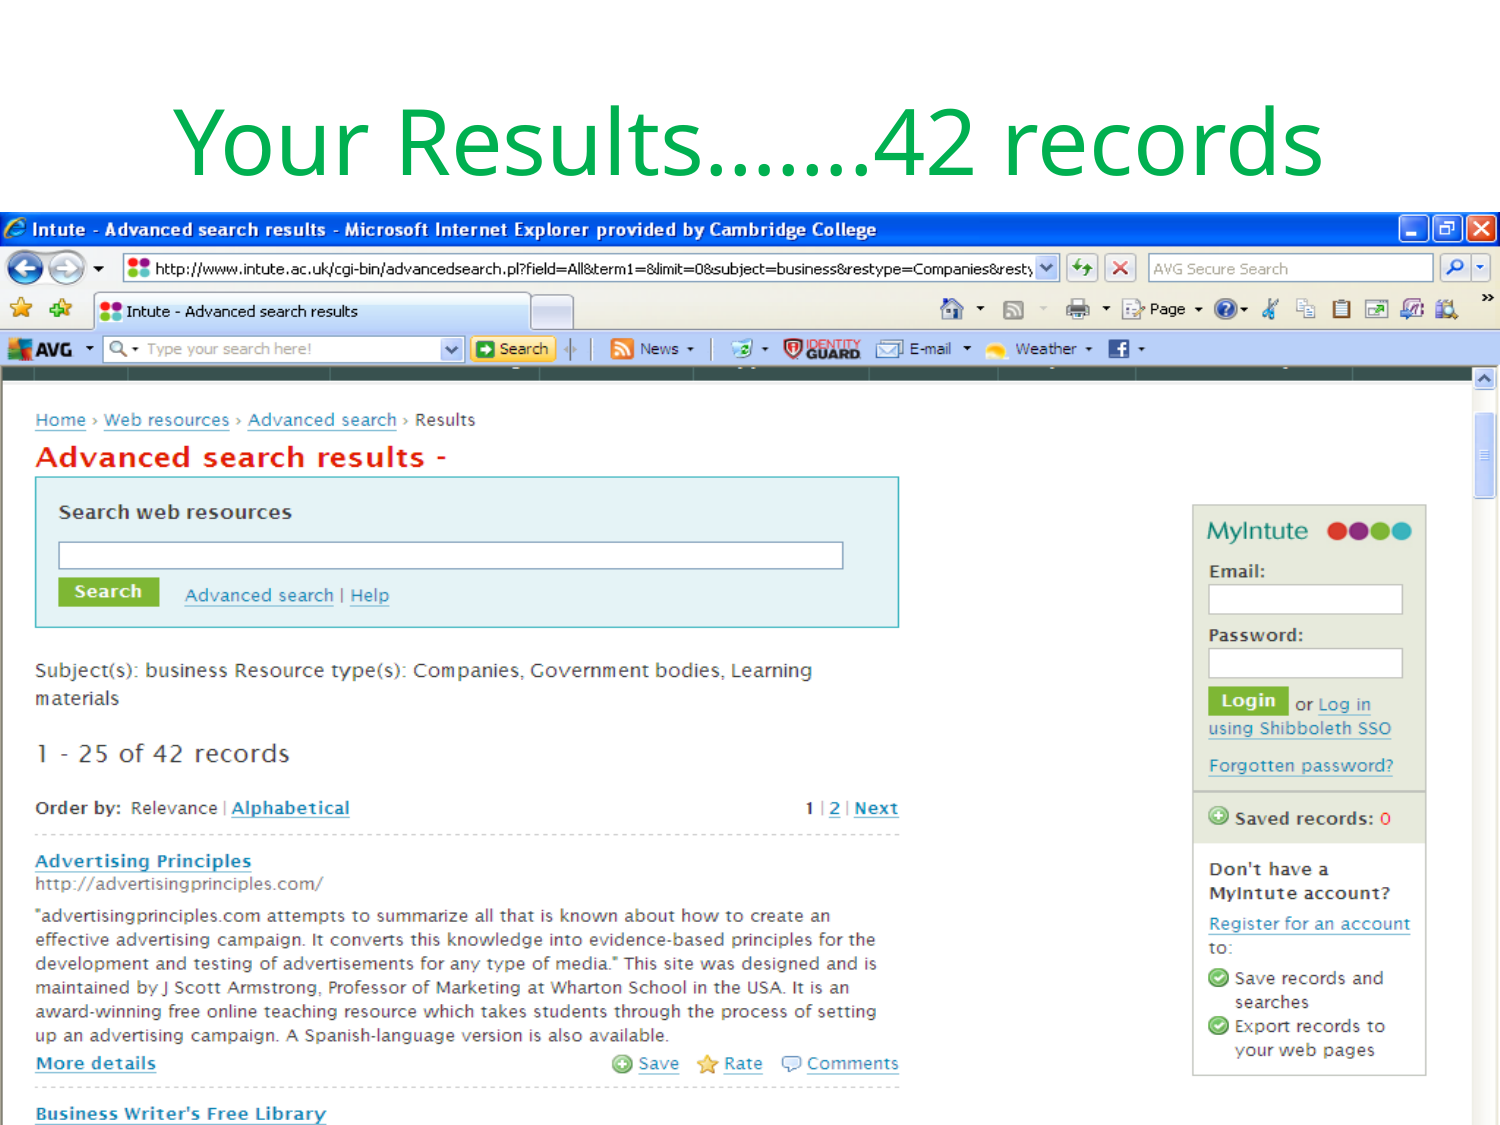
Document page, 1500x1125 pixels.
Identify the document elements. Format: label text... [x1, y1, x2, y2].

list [0, 212, 1500, 1125]
title Your Results…….42 records [75, 45, 1425, 210]
